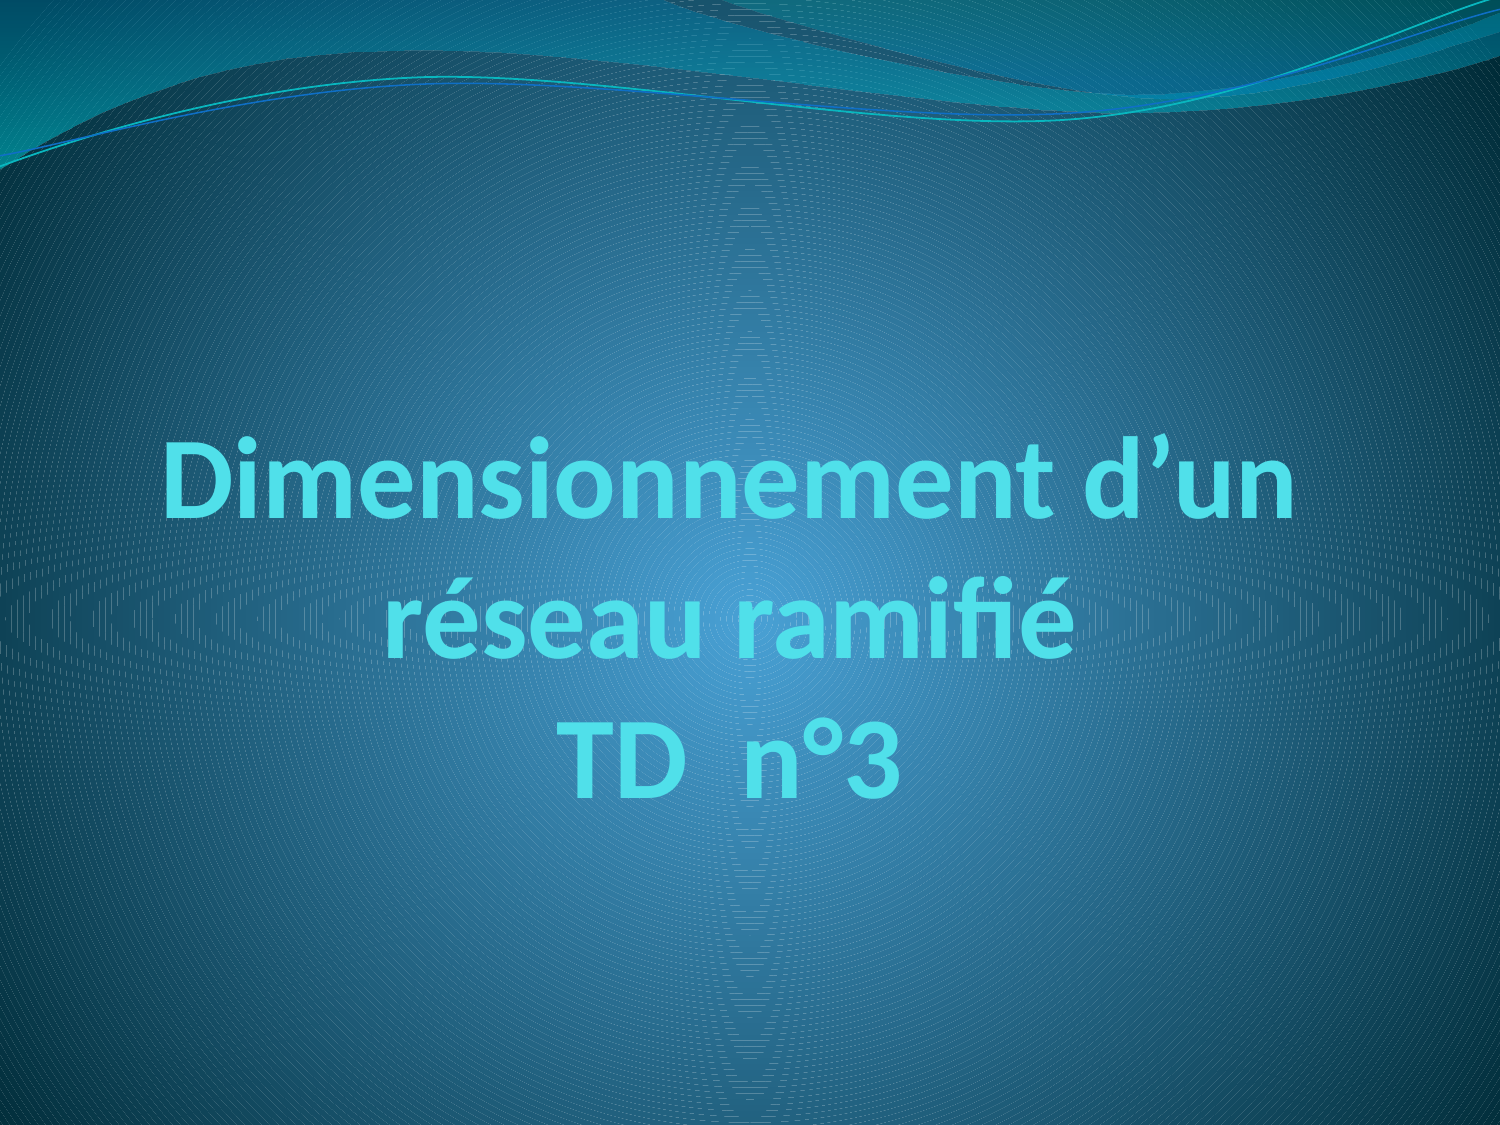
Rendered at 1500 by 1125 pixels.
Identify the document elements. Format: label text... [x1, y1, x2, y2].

title Dimensionnement d’un réseau ramifié TD n°3 [87, 224, 1376, 823]
